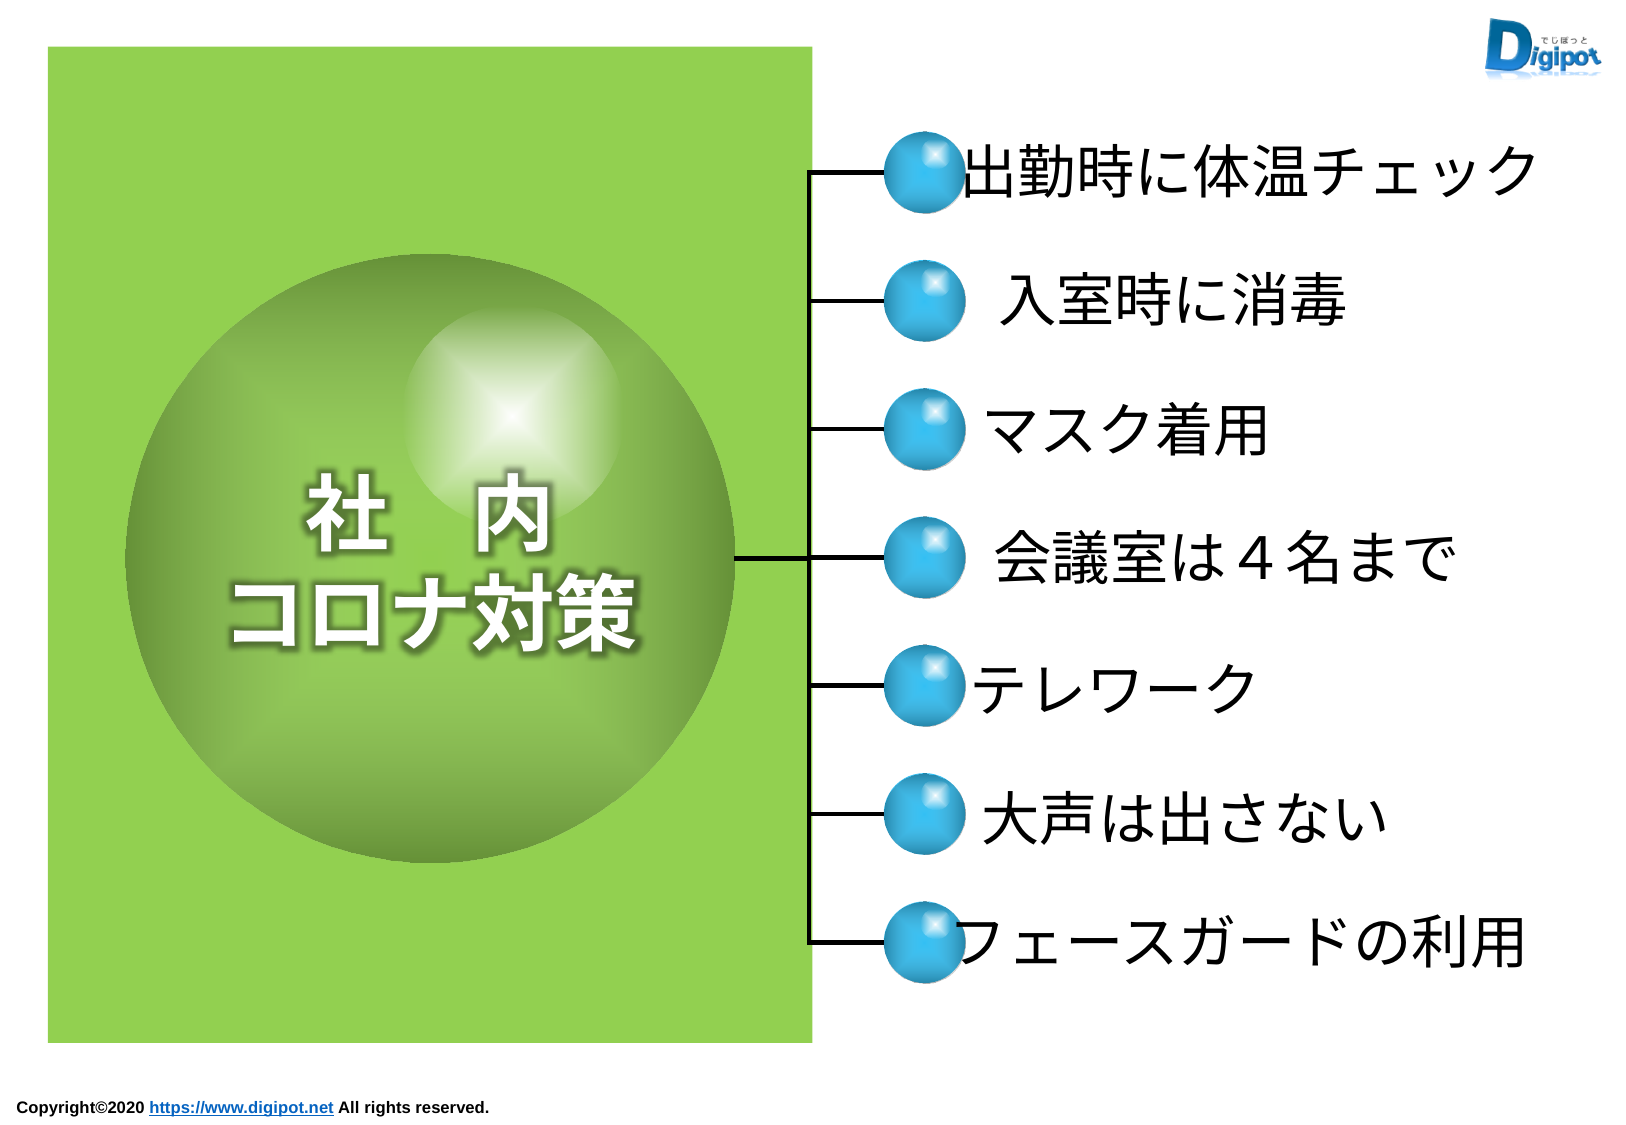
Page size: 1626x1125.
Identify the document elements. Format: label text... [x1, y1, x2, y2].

text_box 大声は出さない [967, 774, 1405, 860]
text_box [734, 429, 884, 557]
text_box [884, 772, 966, 855]
text_box [47, 46, 813, 1044]
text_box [884, 388, 966, 470]
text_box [734, 172, 884, 300]
text_box フェースガードの利用 [934, 897, 1544, 983]
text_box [884, 644, 966, 727]
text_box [734, 300, 884, 429]
text_box 会議室は４名まで [978, 514, 1475, 599]
text_box 入室時に消毒 [983, 255, 1363, 341]
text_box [125, 254, 734, 863]
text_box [734, 558, 884, 943]
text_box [883, 901, 966, 984]
picture [1485, 18, 1602, 82]
text_box テレワーク [955, 646, 1277, 731]
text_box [884, 516, 966, 599]
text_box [883, 131, 966, 214]
text_box マスク着用 [966, 385, 1287, 471]
text_box 出勤時に体温チェック [945, 127, 1558, 213]
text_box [884, 259, 966, 342]
